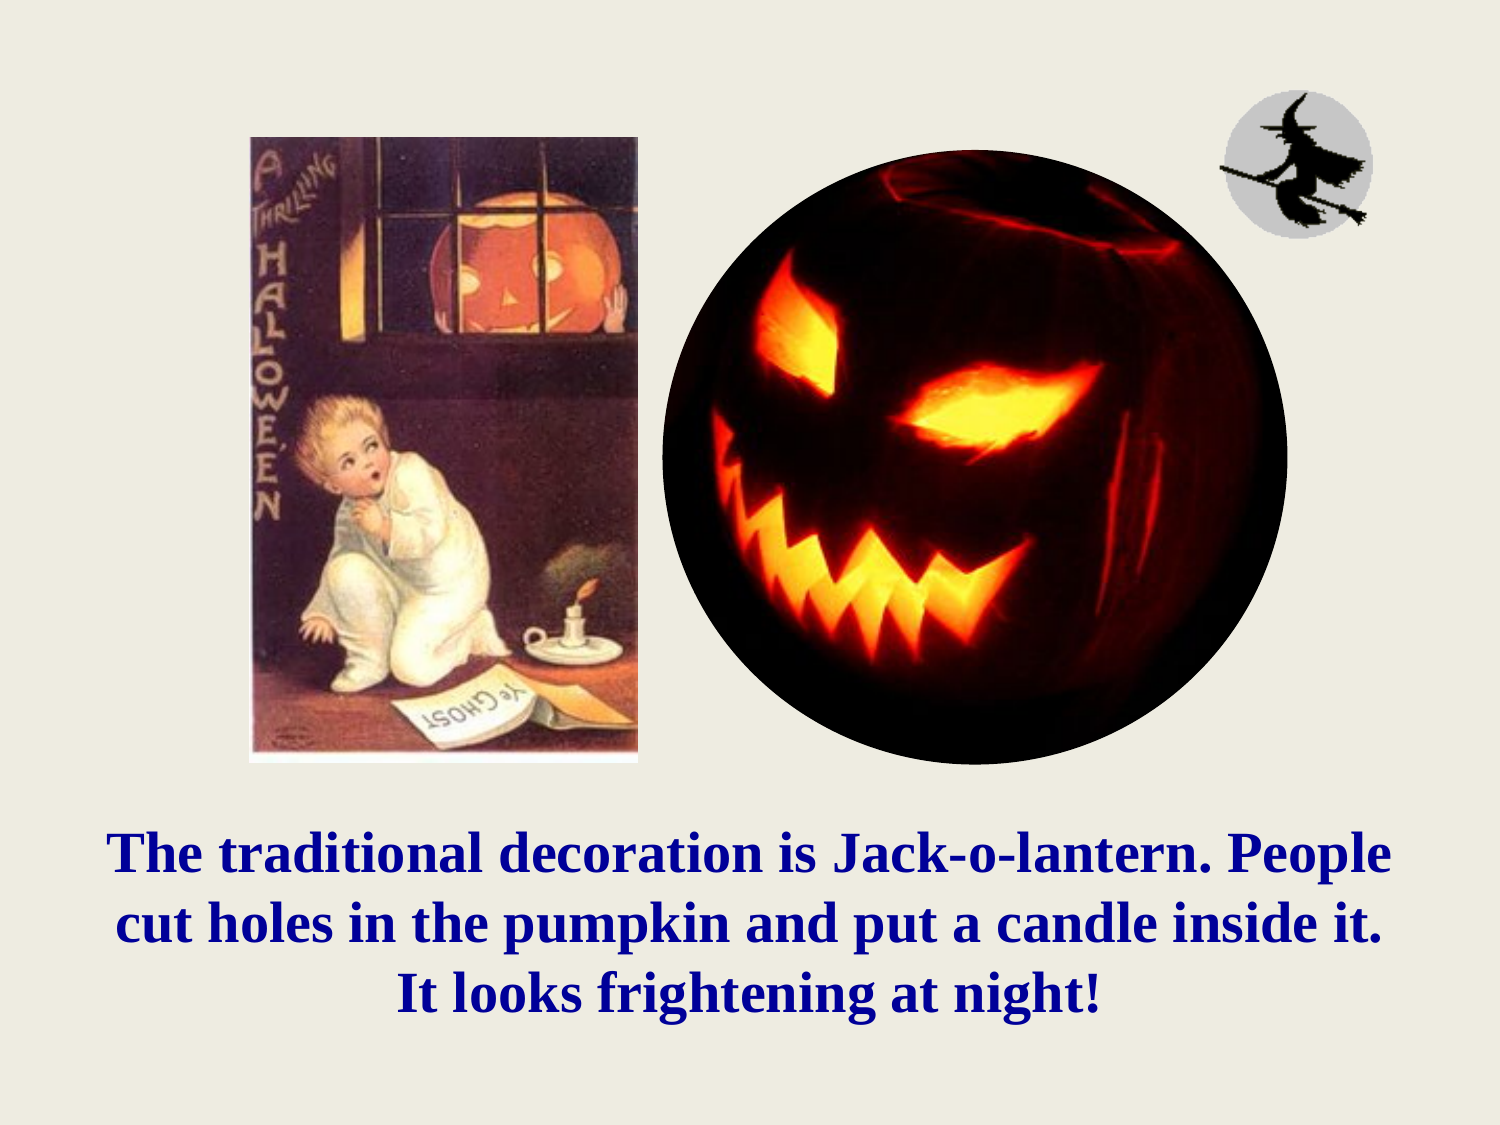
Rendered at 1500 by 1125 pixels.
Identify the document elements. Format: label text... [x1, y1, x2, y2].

picture [662, 149, 1288, 765]
picture [1149, 87, 1463, 245]
picture [249, 137, 638, 763]
title The traditional decoration is Jack-o-lantern. People cut holes in the pumpkin and put a candle inside it. It looks frightening at night! [75, 825, 1425, 1013]
